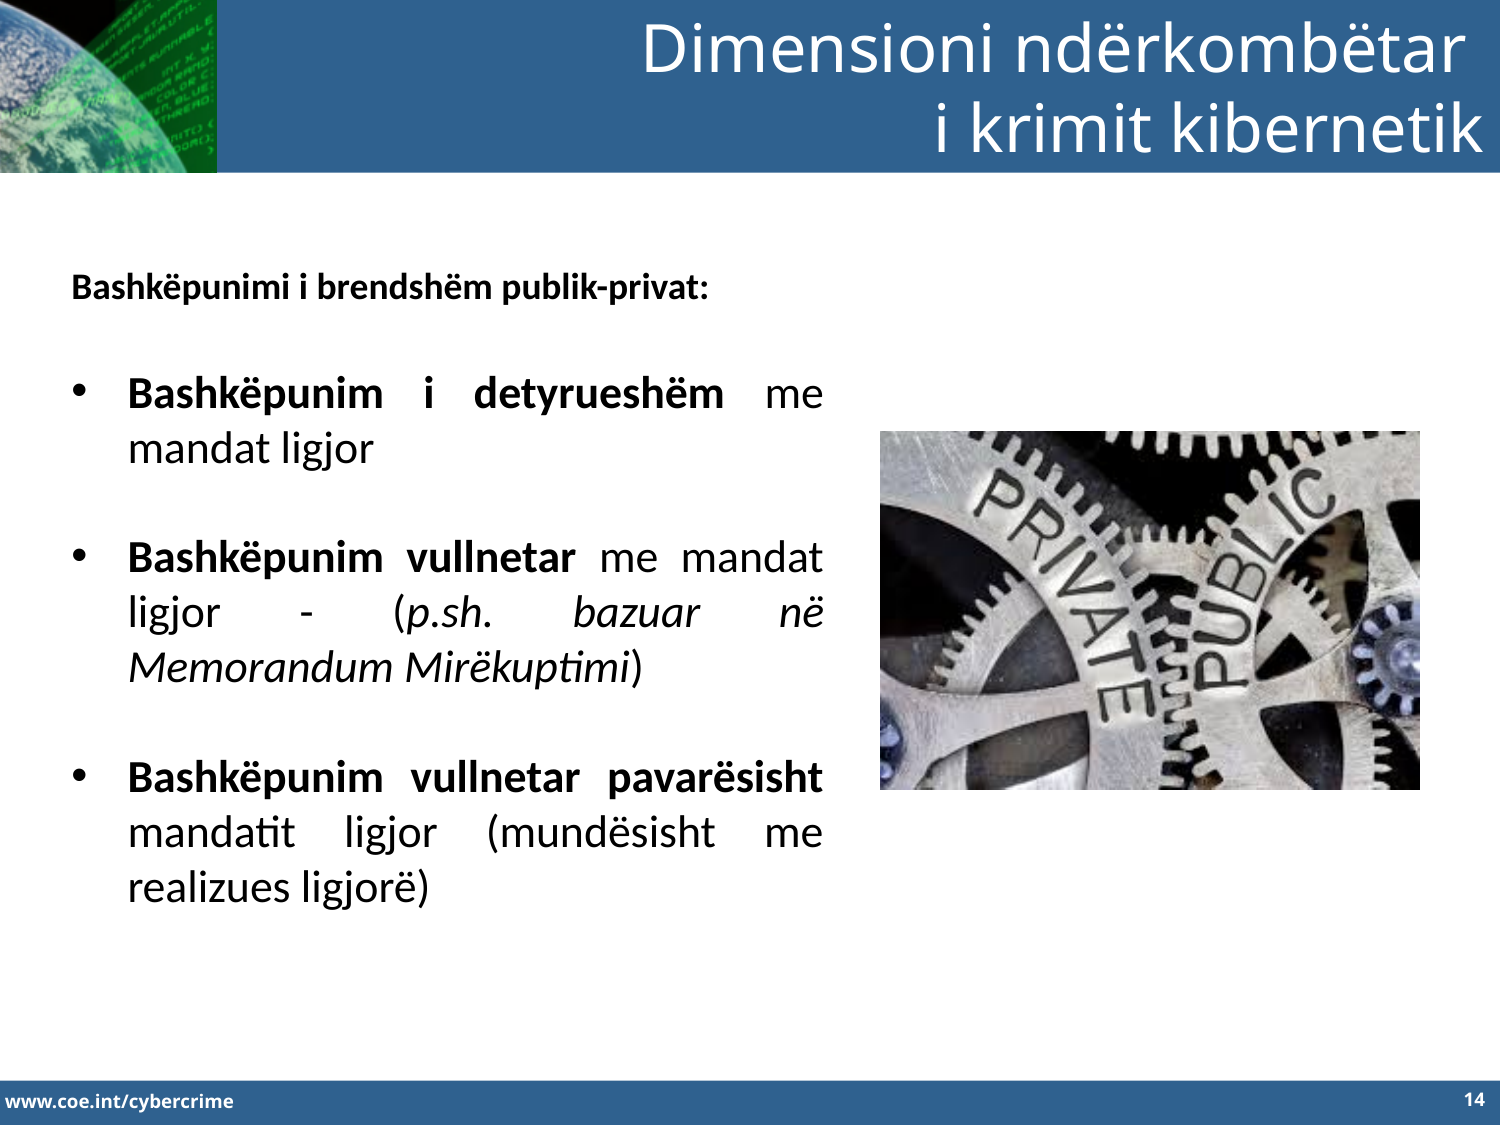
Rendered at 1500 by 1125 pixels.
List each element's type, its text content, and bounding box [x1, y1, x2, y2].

picture [0, 1, 217, 173]
text_box Bashkëpunimi i brendshëm publik-privat: Bashkëpunim i detyrueshëm me mandat ligjor Bashkëpunim vullnetar me mandat ligjor - (p.sh. bazuar në Memorandum Mirëkuptimi) Bashkëpunim vullnetar pavarësisht mandatit ligjor (mundësisht me realizues ligjorë) [56, 254, 839, 920]
slide_number 14 [1149, 1079, 1500, 1125]
text_box Dimensioni ndërkombëtar i krimit kibernetik [329, 9, 1500, 162]
picture [880, 431, 1420, 790]
